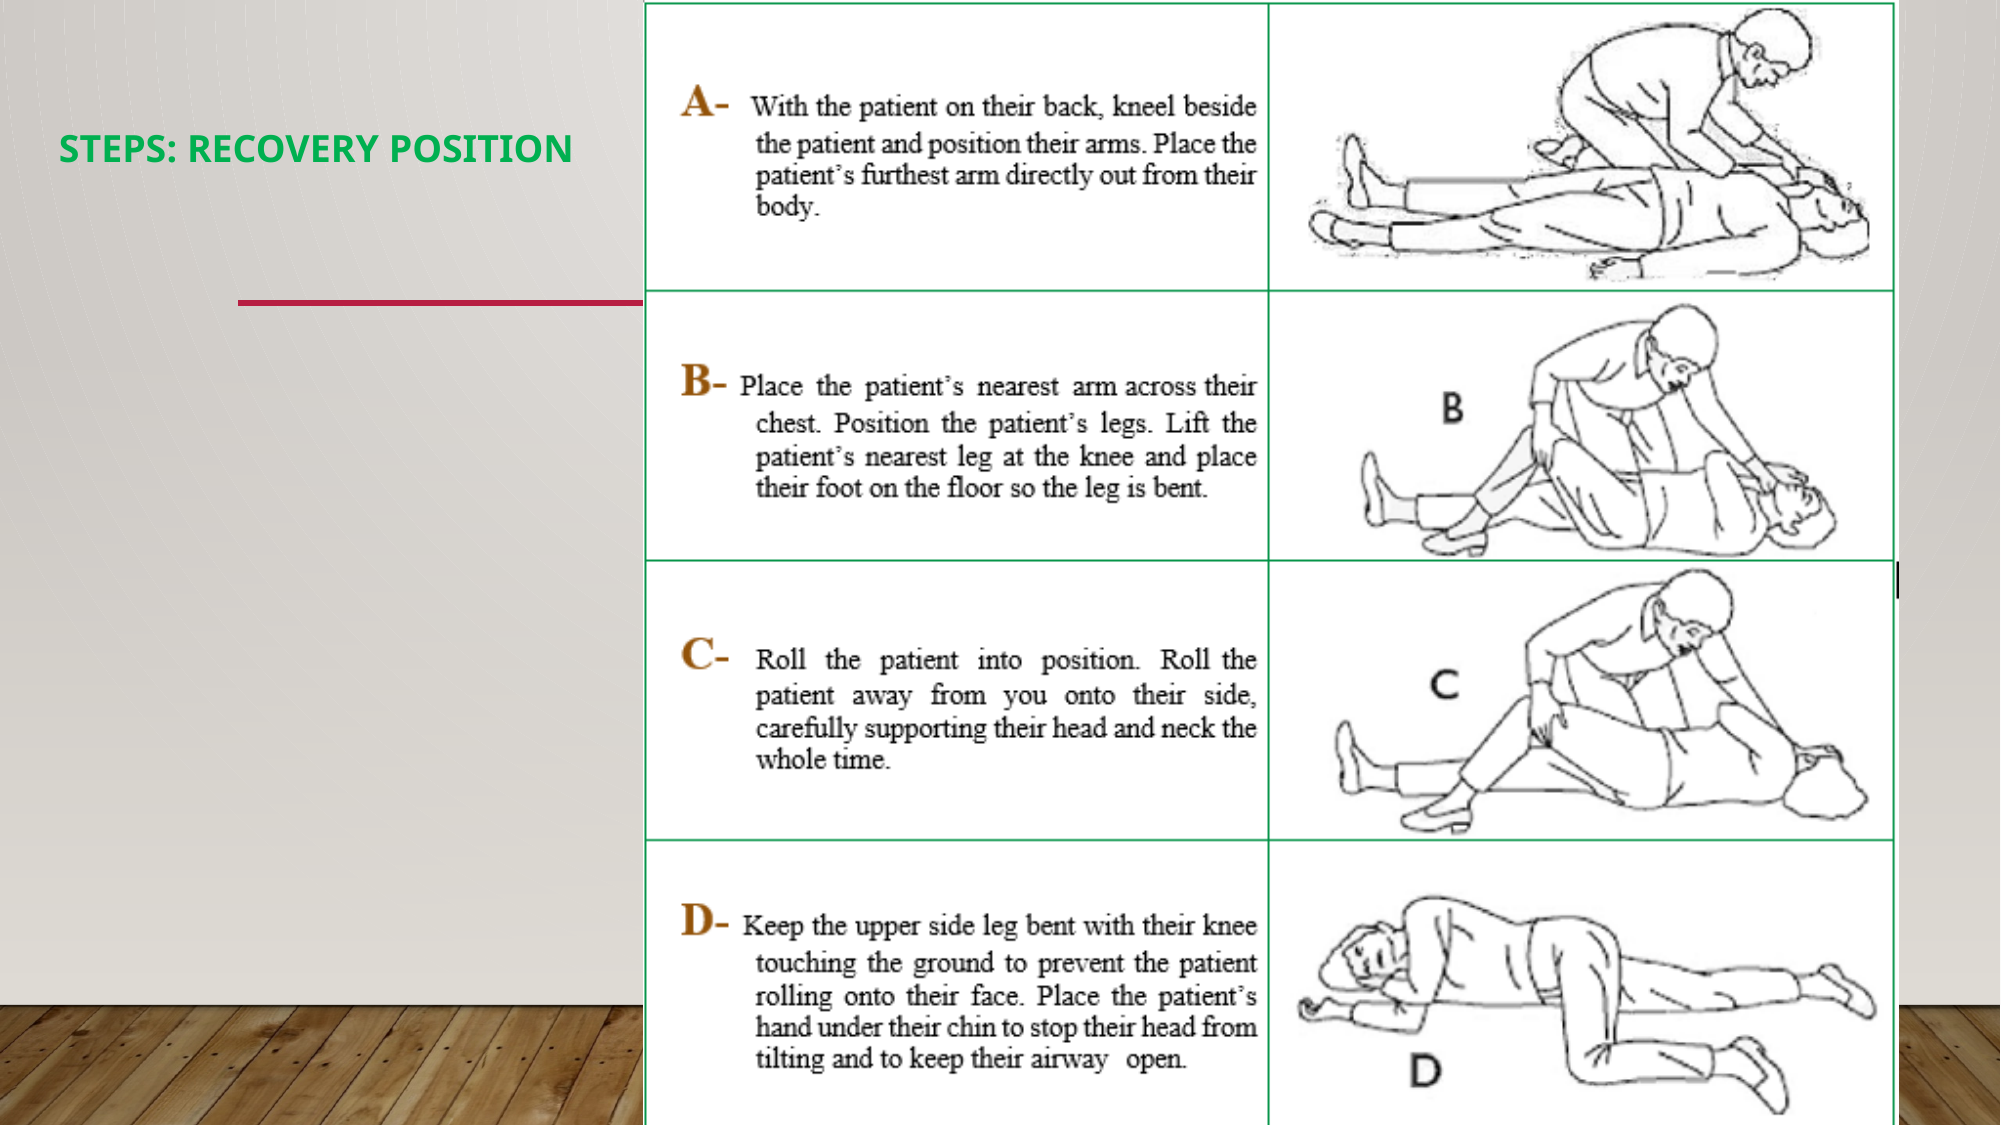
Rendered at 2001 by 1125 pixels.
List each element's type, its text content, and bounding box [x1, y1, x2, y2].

picture [0, 0, 2000, 1125]
title Steps: Recovery Position [43, 122, 642, 204]
